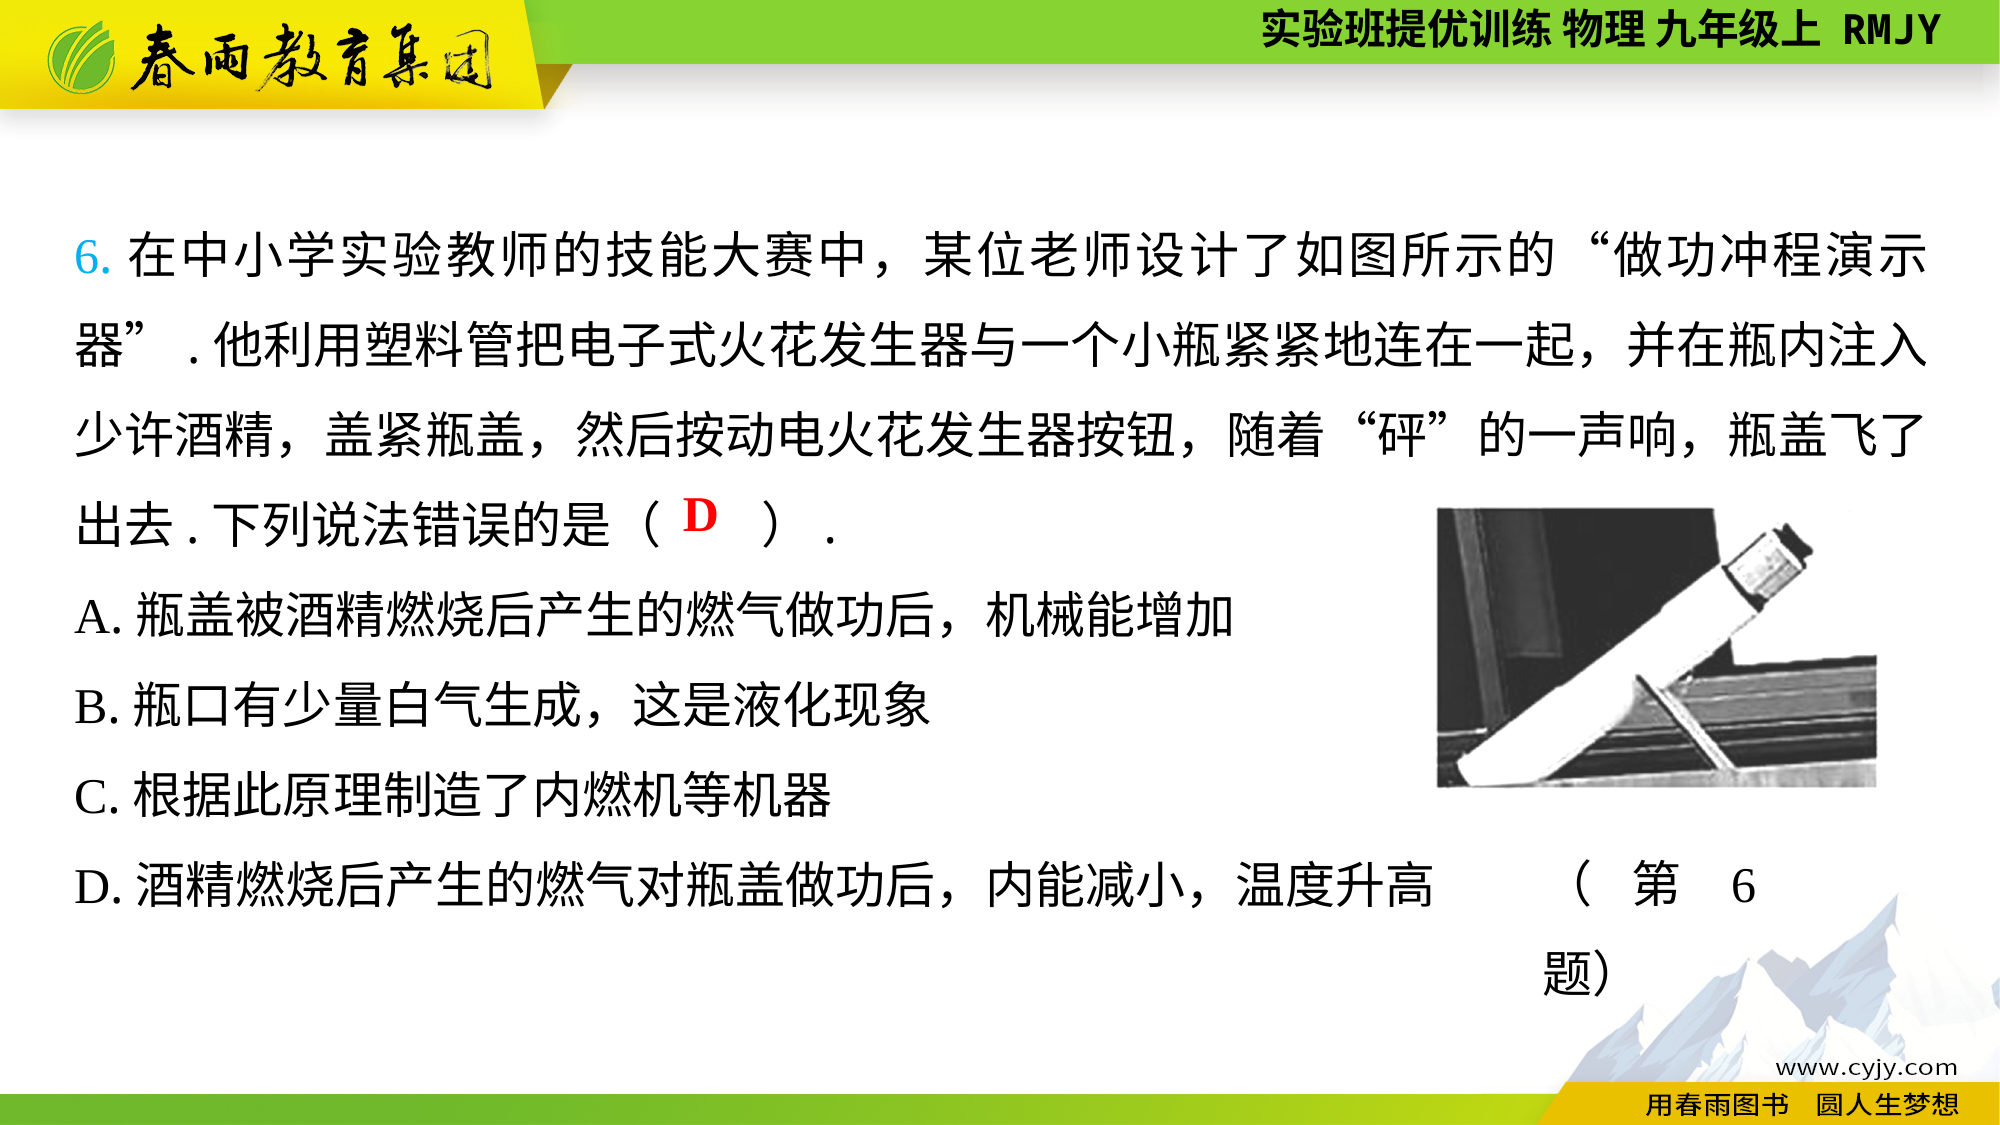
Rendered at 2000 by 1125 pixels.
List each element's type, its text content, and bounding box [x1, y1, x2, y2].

text_box D [668, 473, 734, 549]
text_box （第6题） [1528, 815, 1783, 920]
picture [0, 0, 2000, 1125]
list 6.在中小学实验教师的技能大赛中，某位老师设计了如图所示的“做功冲程演示器”.他利用塑料管把电子式火花发生器与一个小瓶紧紧地连在一起，并在瓶内注入少许酒精，盖紧瓶盖，然后按动电火花发生器按钮，随着“砰”的一声响，瓶盖飞了出去.下列说法错误的是（ ）. A.瓶盖被酒精燃烧后产生的燃气做功后，机械能增加 B.瓶口有少量白气生成，这是液化现象 C.根据此原理制造了内燃机等机器 D.酒精燃烧后产生的燃气对瓶盖做功后，内能减小，温度升高 [59, 186, 1944, 917]
